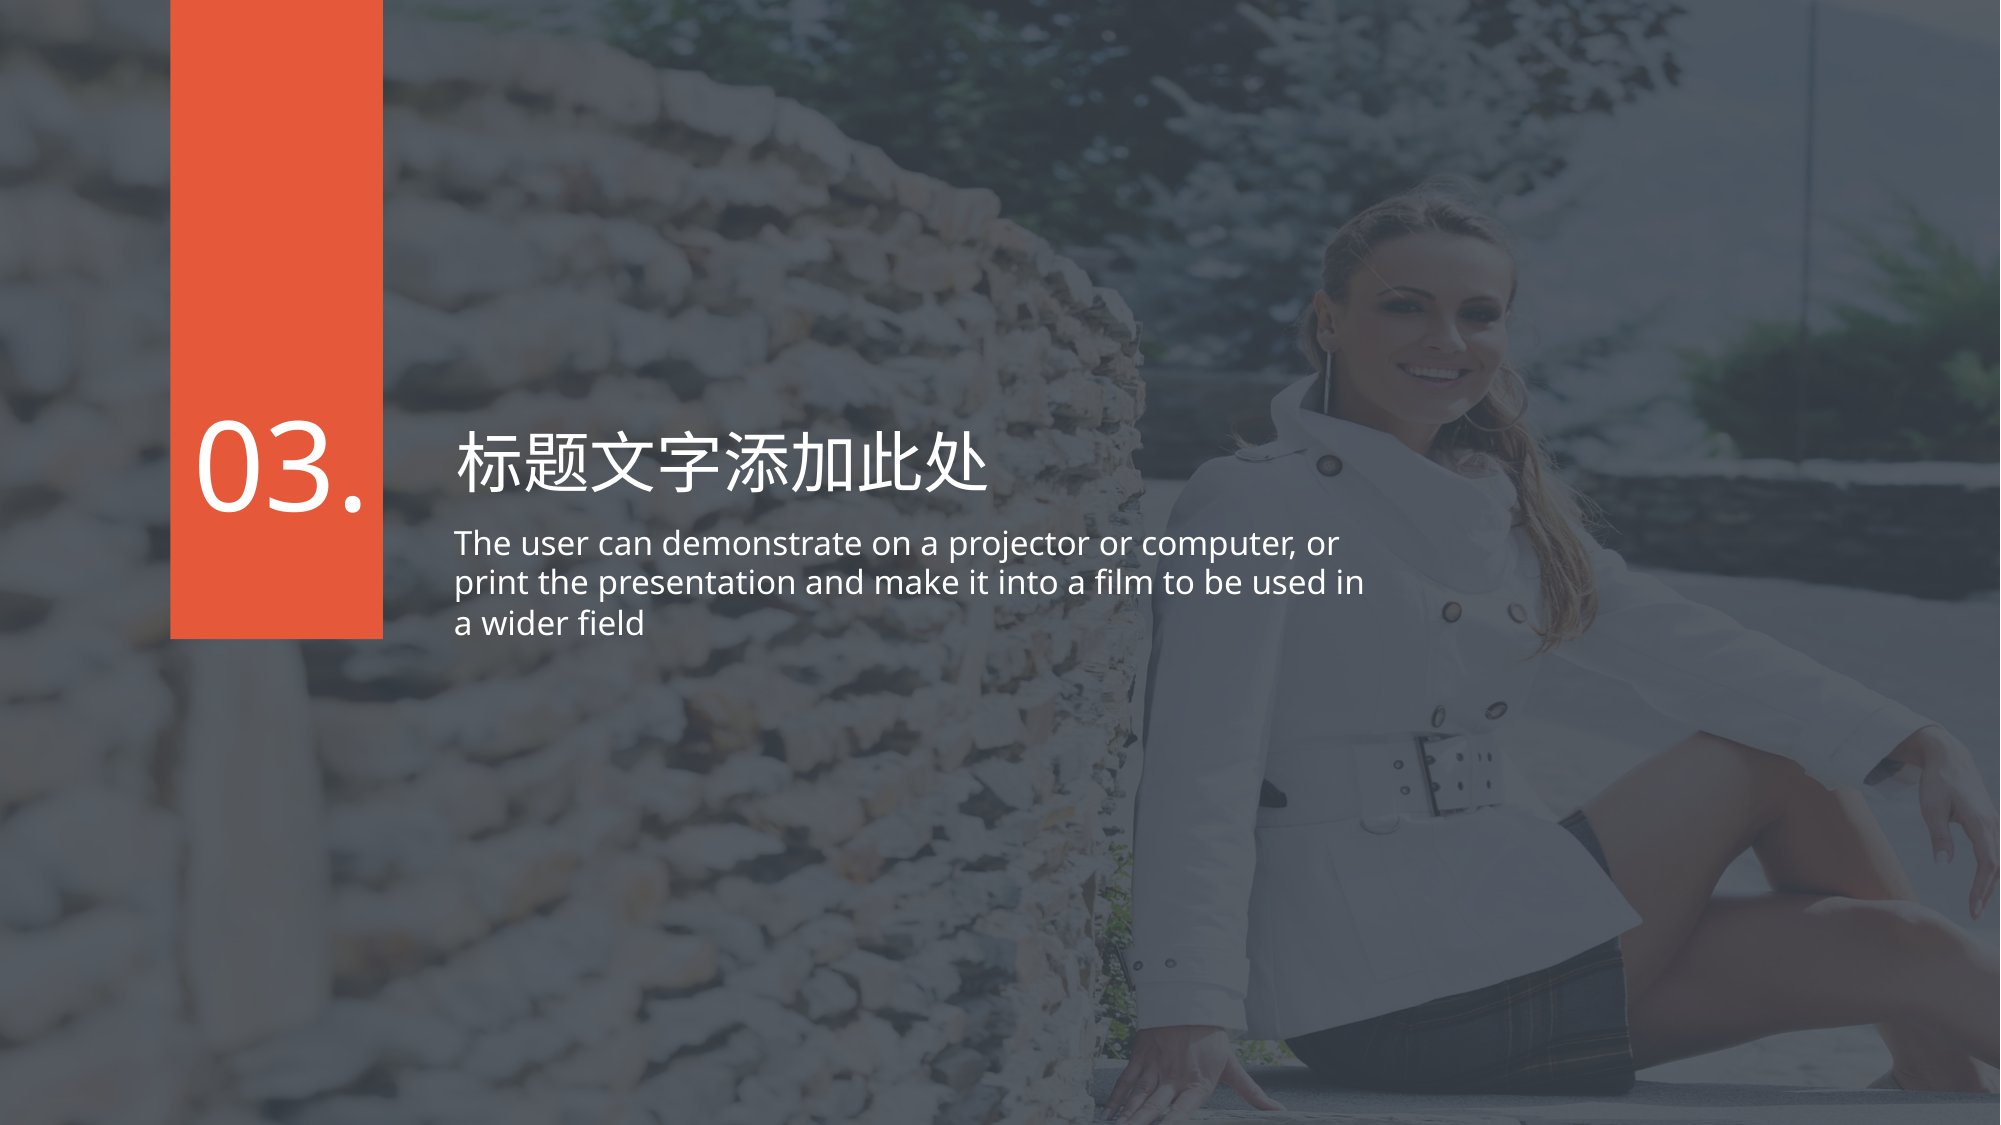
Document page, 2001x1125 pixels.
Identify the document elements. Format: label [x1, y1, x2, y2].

picture [0, 0, 2000, 1125]
text_box [170, 0, 386, 640]
